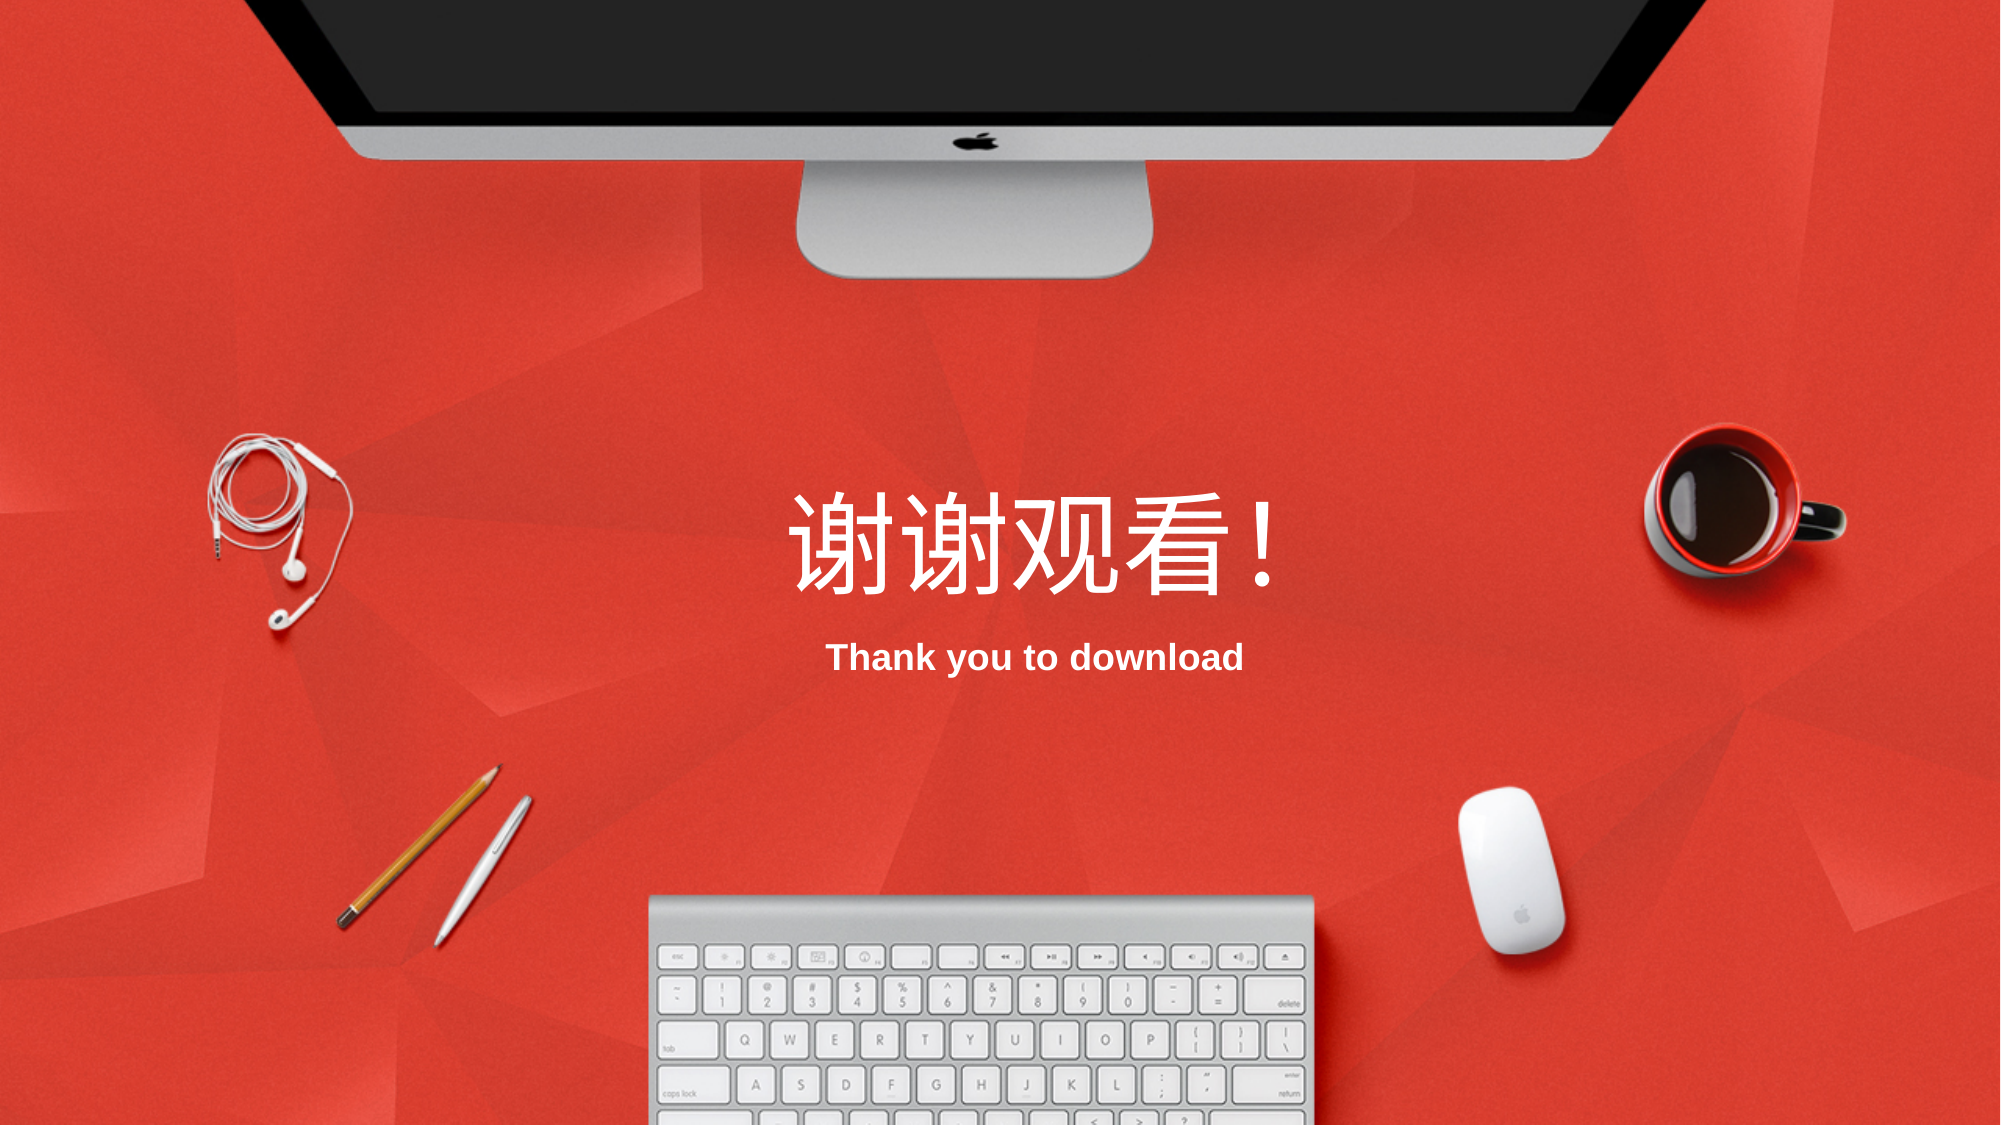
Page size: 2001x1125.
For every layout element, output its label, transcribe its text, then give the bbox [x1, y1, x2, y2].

text_box 谢谢观看！ [769, 466, 1363, 616]
picture [0, 0, 2001, 1125]
text_box Thank you to download [810, 625, 1261, 686]
